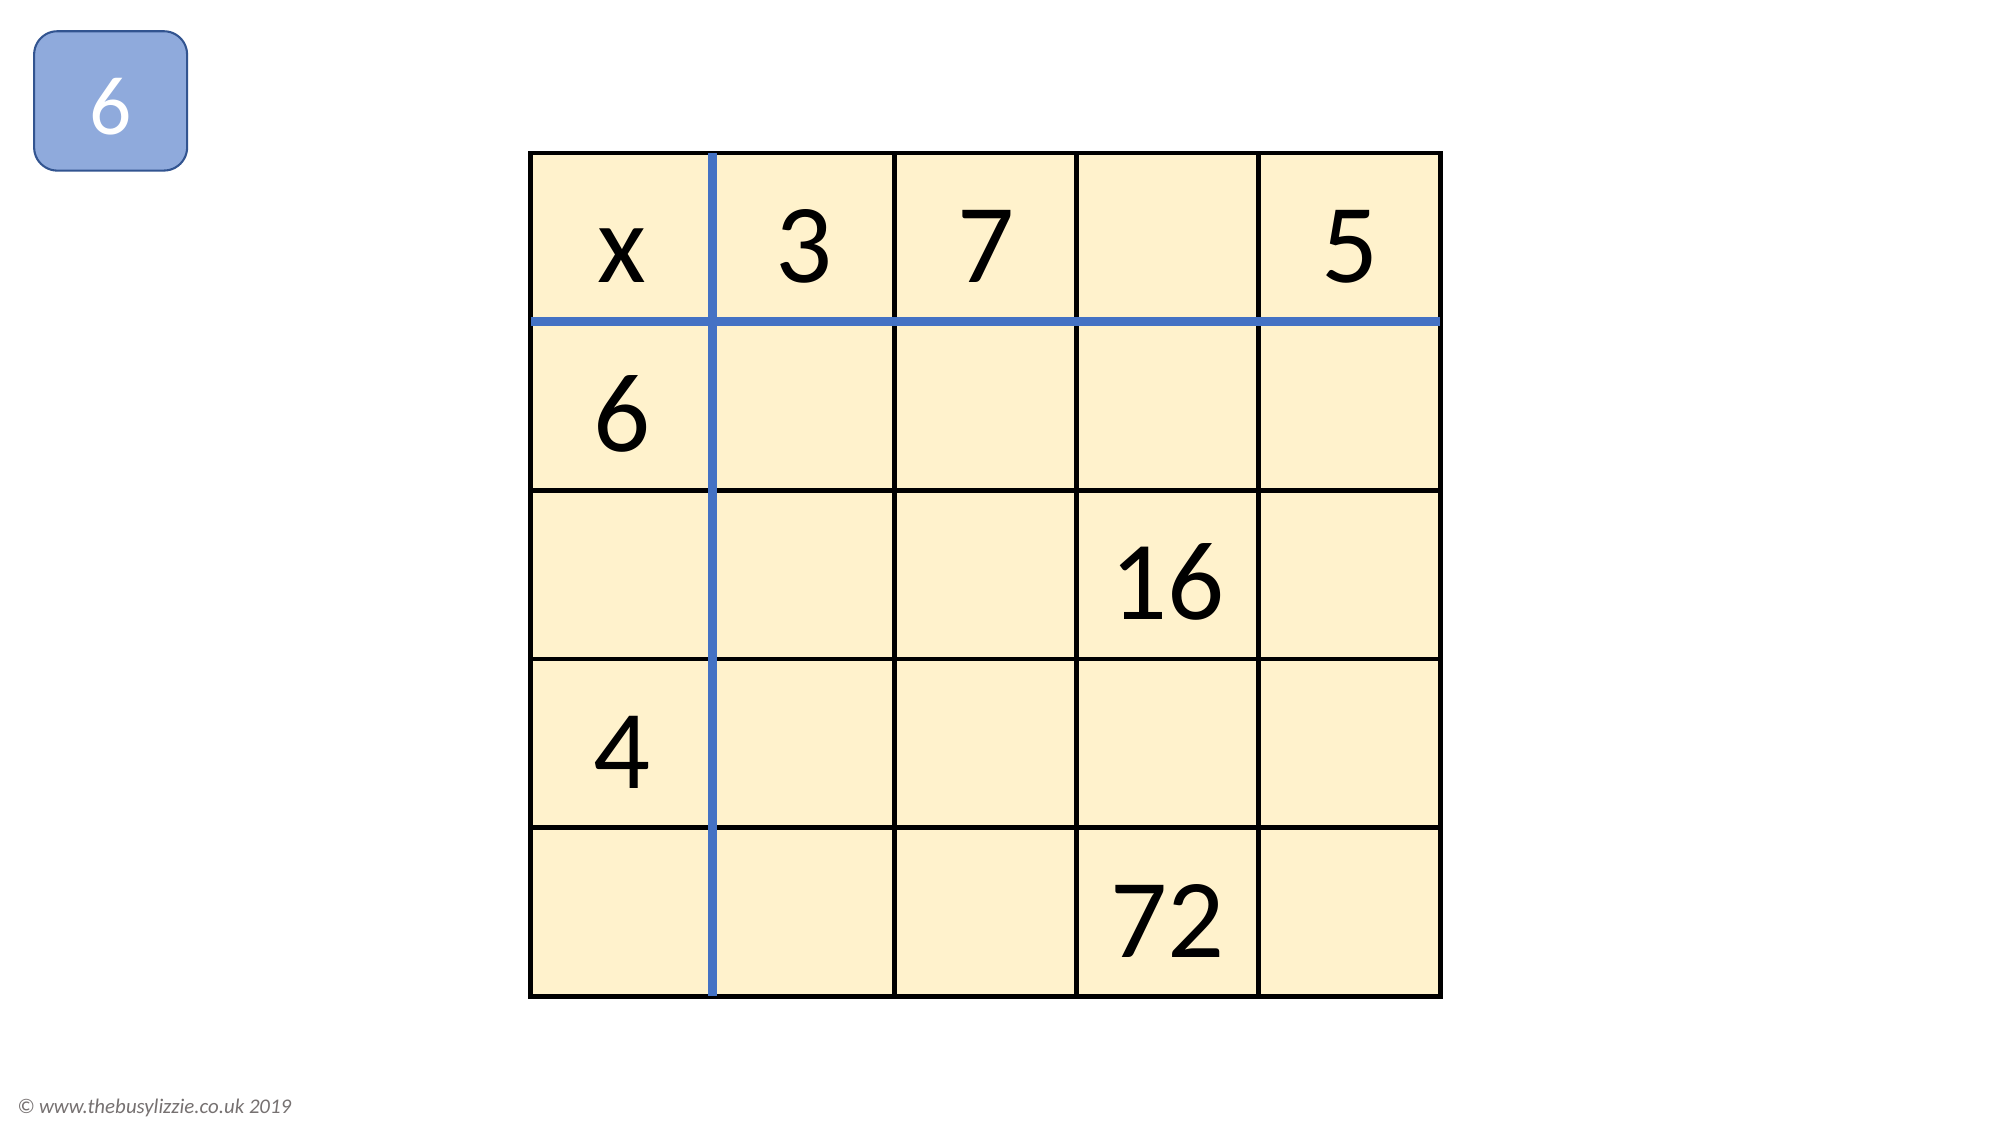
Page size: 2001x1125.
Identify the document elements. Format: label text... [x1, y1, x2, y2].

text_box 6 [33, 30, 189, 172]
text_box © www.thebusylizzie.co.uk 2019 [2, 1085, 312, 1125]
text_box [530, 152, 1441, 997]
